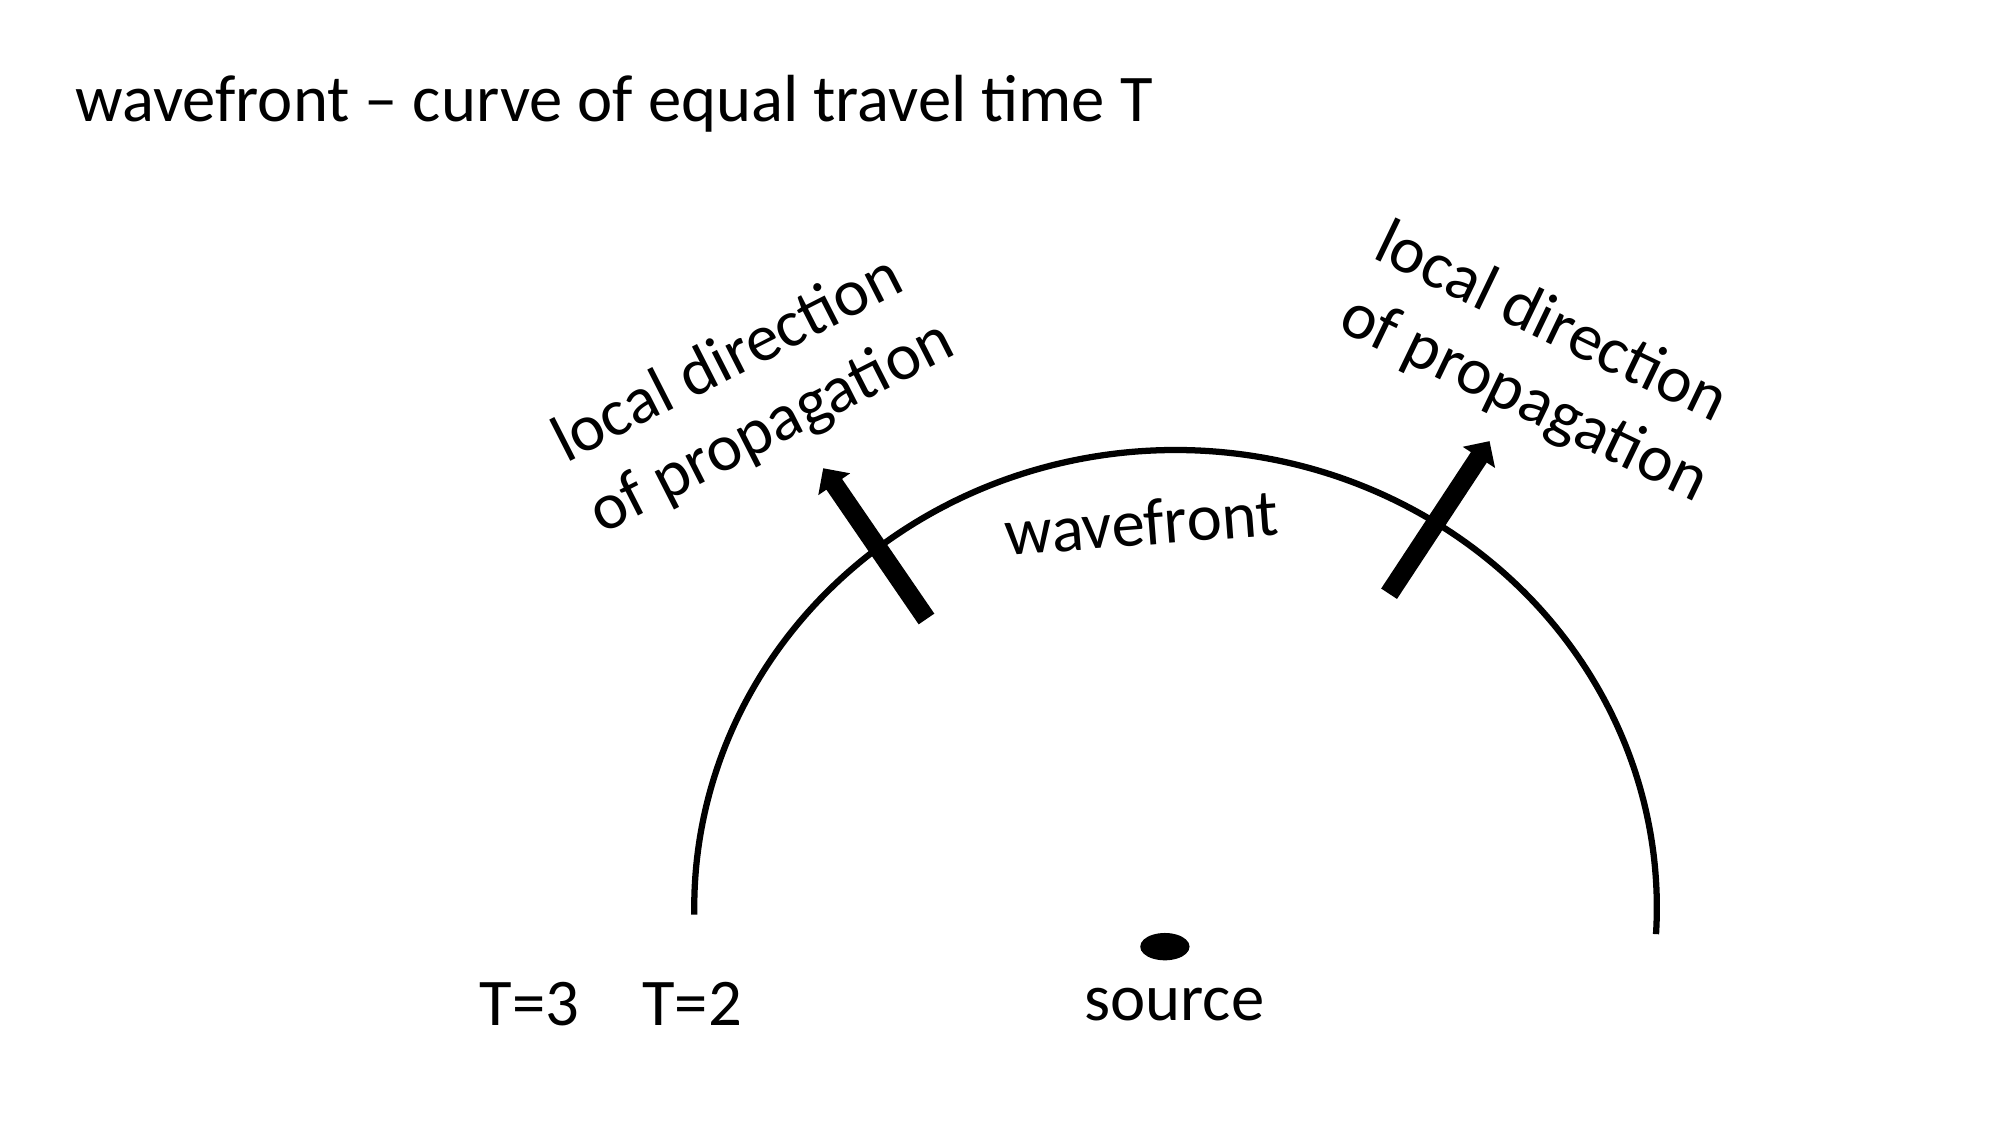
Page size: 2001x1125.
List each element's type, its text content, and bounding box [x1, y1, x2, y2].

text_box local direction of propagation [519, 208, 981, 560]
text_box source [1069, 946, 1280, 1042]
text_box T=3 [465, 951, 595, 1046]
text_box T=2 [627, 951, 758, 1046]
text_box [818, 468, 885, 553]
text_box local direction of propagation [1313, 184, 1776, 529]
text_box [1428, 441, 1496, 527]
text_box [1140, 932, 1190, 961]
text_box [693, 449, 1658, 935]
text_box wavefront – curve of equal travel time T [60, 47, 1169, 142]
